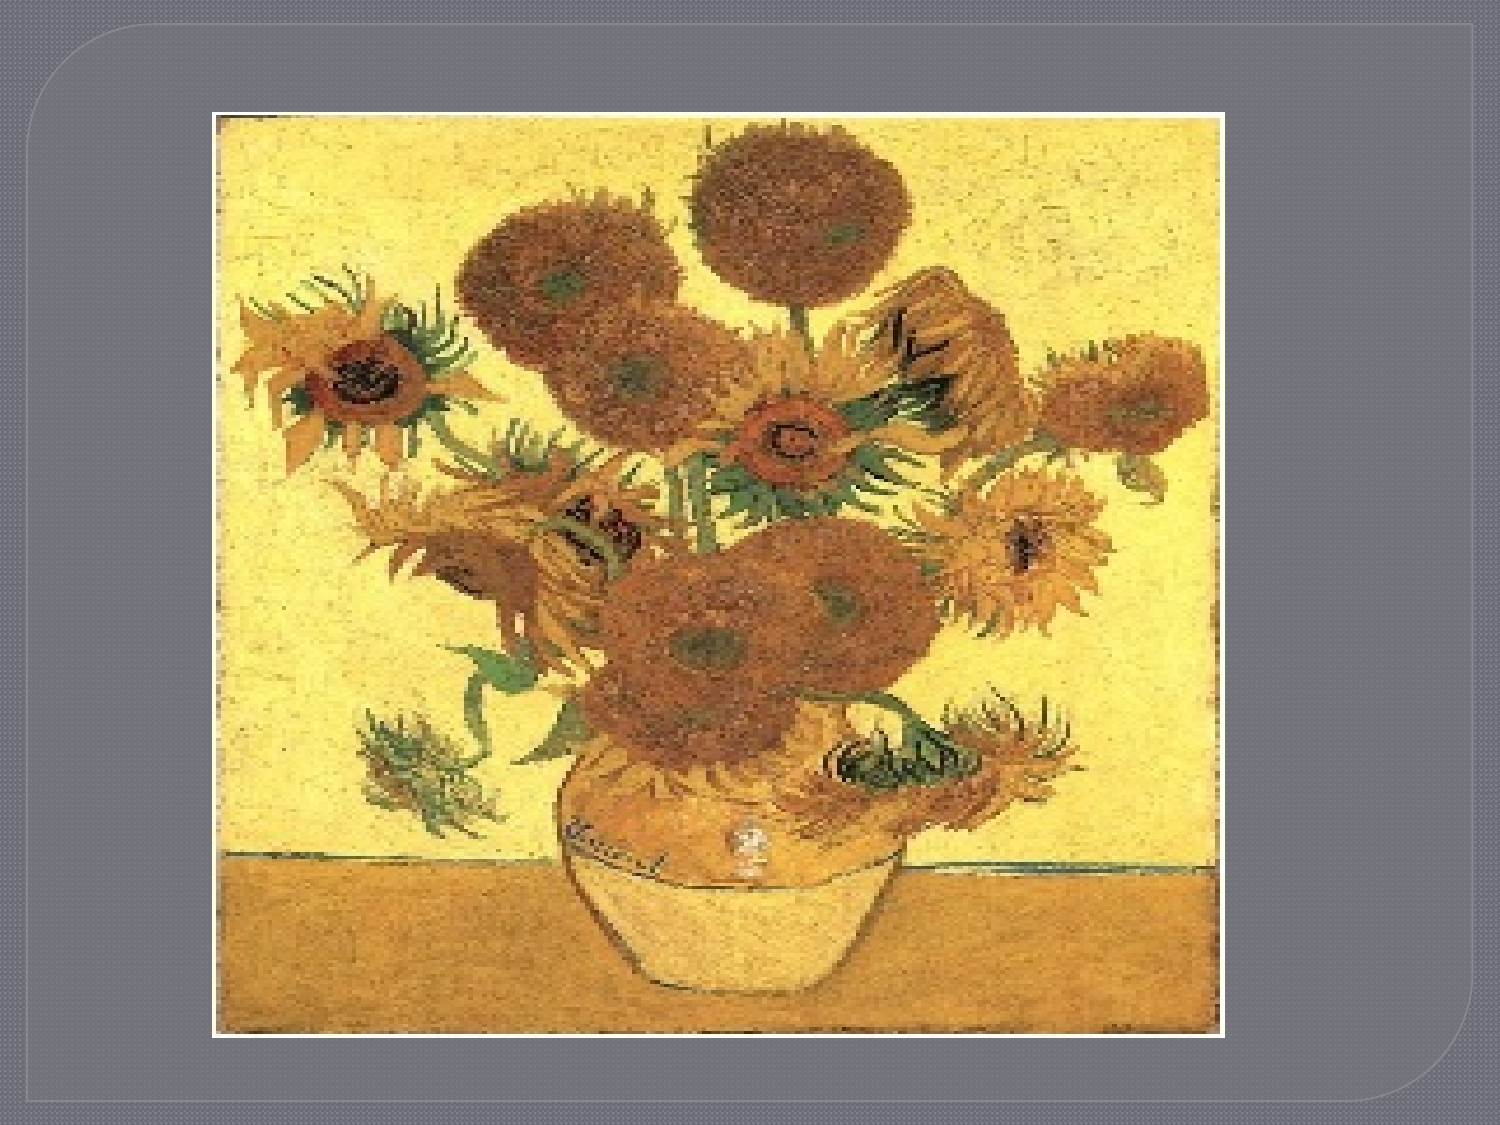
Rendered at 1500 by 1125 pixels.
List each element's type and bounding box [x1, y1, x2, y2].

picture [212, 112, 1226, 1038]
